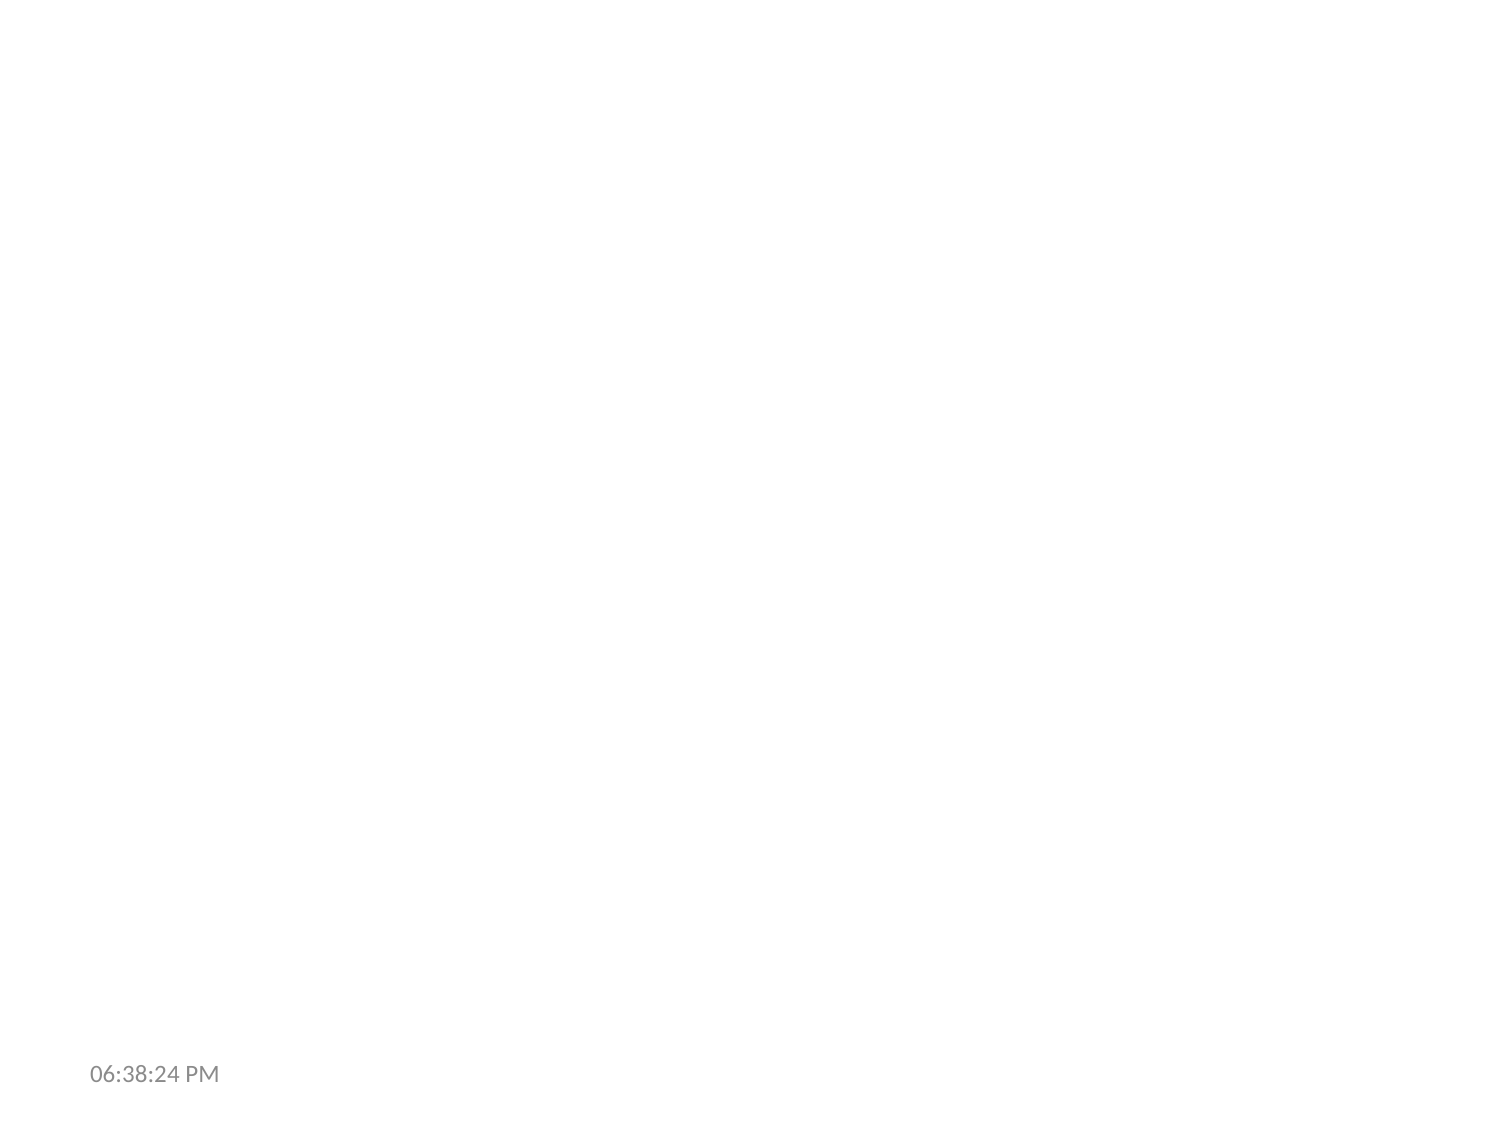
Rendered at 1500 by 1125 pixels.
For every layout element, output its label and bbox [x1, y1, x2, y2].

slide_number [75, 1042, 425, 1103]
